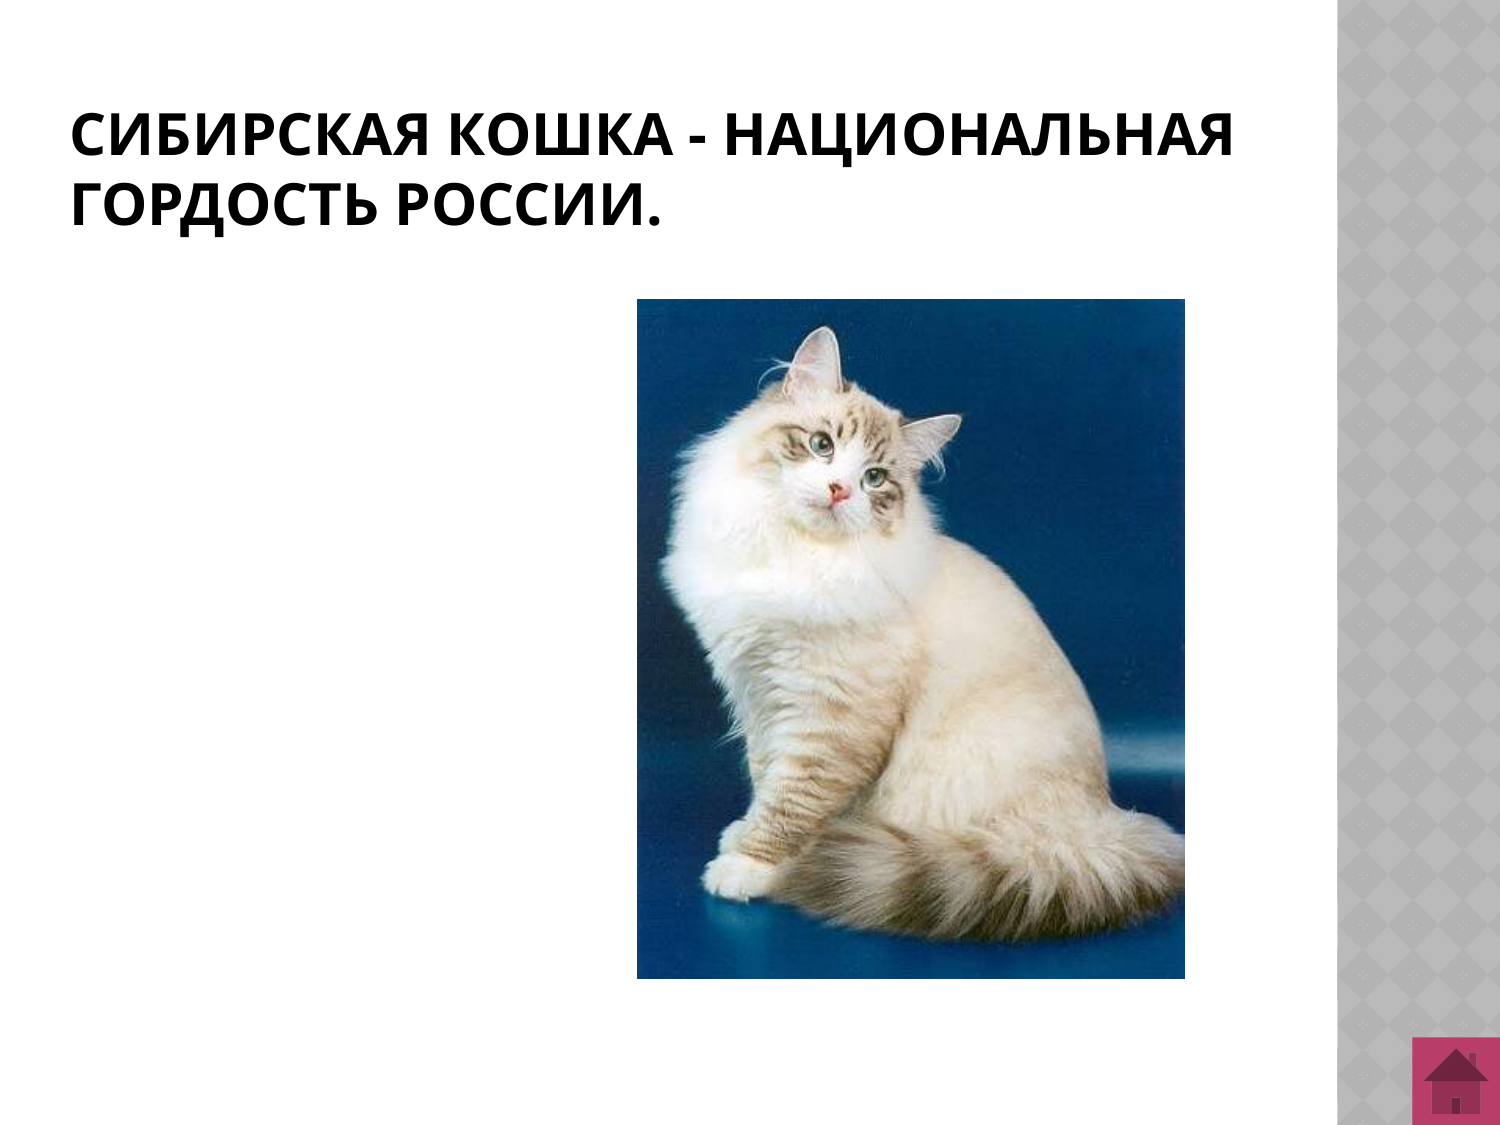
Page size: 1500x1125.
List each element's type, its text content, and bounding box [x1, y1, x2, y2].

title Сибирская кошка - национальная гордость России. [62, 50, 1250, 238]
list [636, 299, 1185, 979]
text_box [1412, 1037, 1500, 1125]
